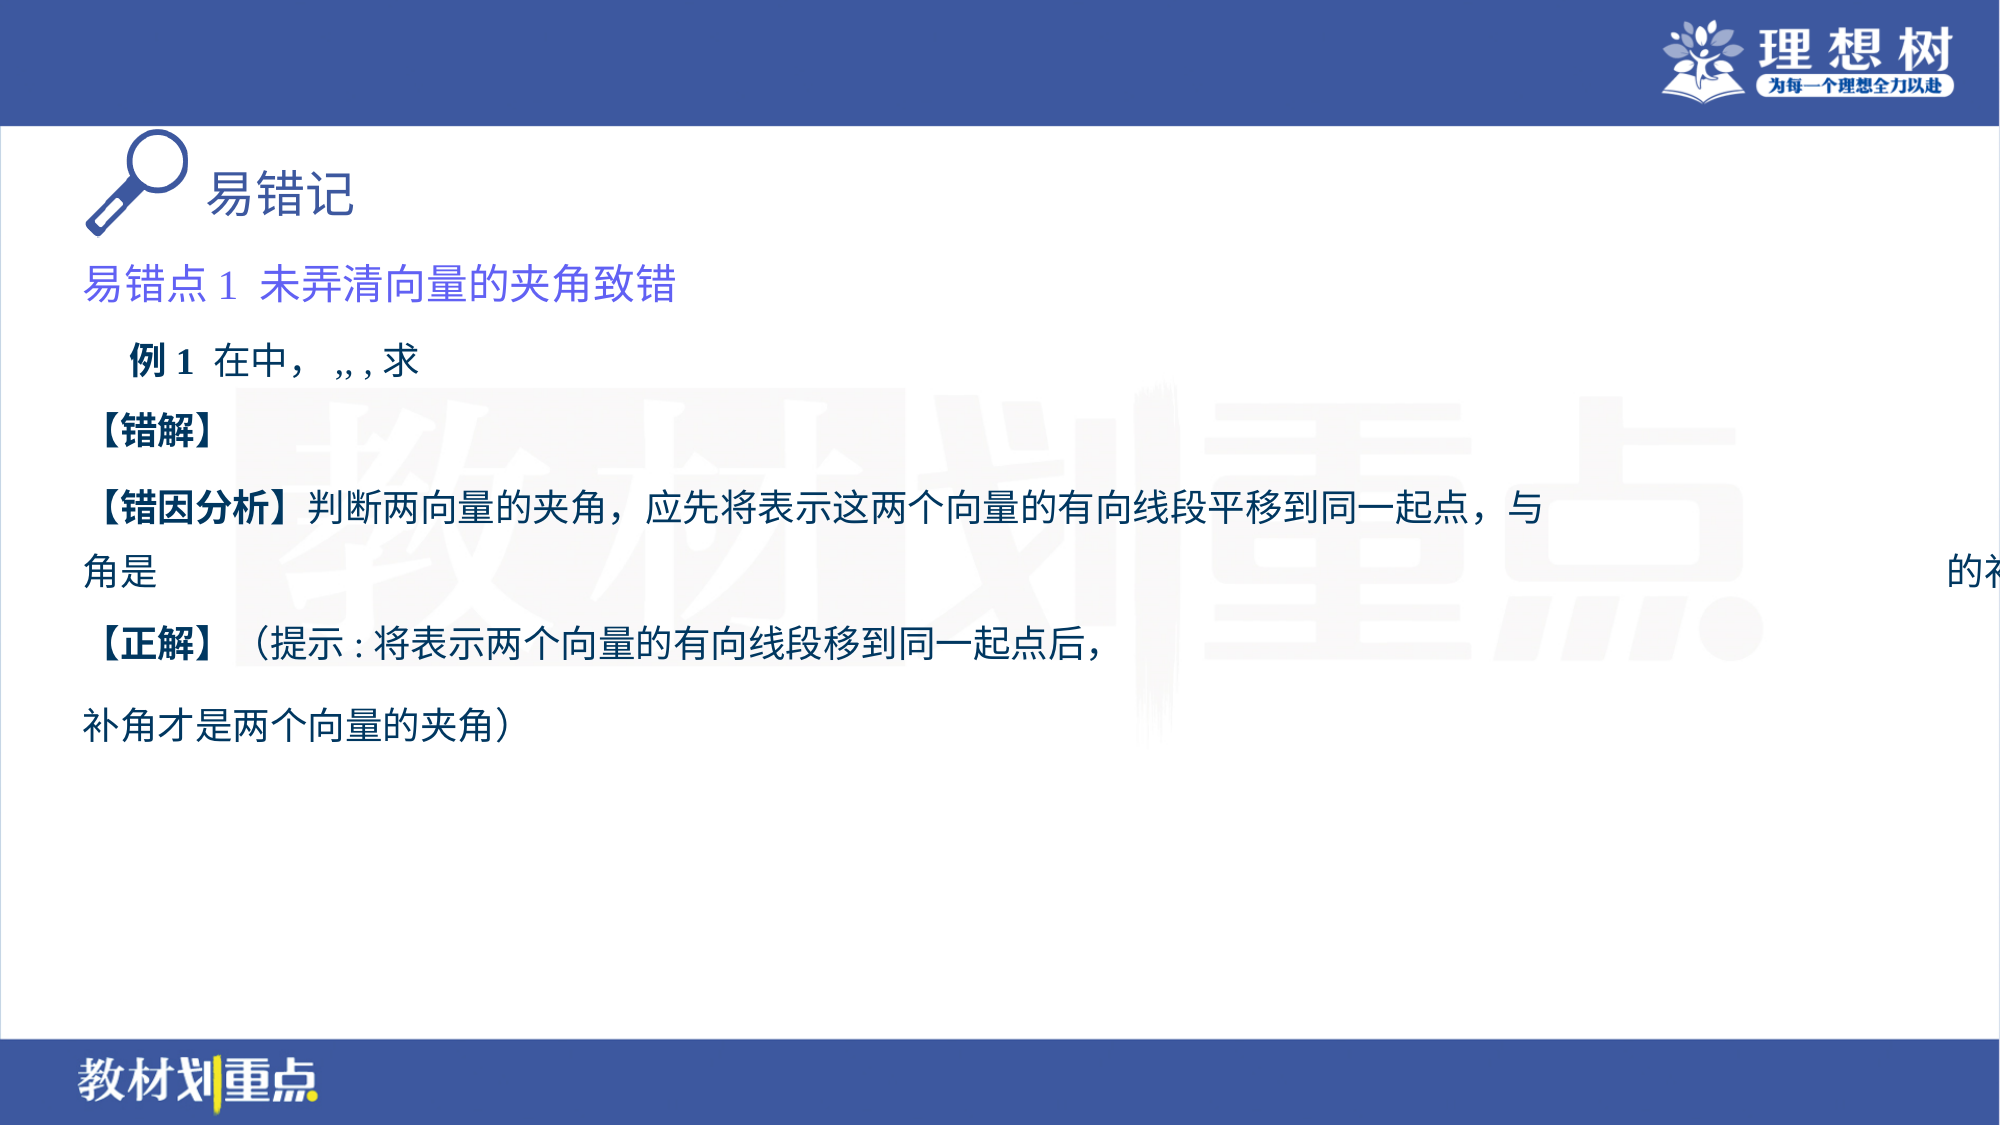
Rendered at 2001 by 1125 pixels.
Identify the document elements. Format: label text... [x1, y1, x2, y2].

text_box 易错记 [205, 149, 501, 235]
picture [0, 0, 2000, 1125]
text_box 易错点1 未弄清向量的夹角致错 [82, 236, 1817, 371]
